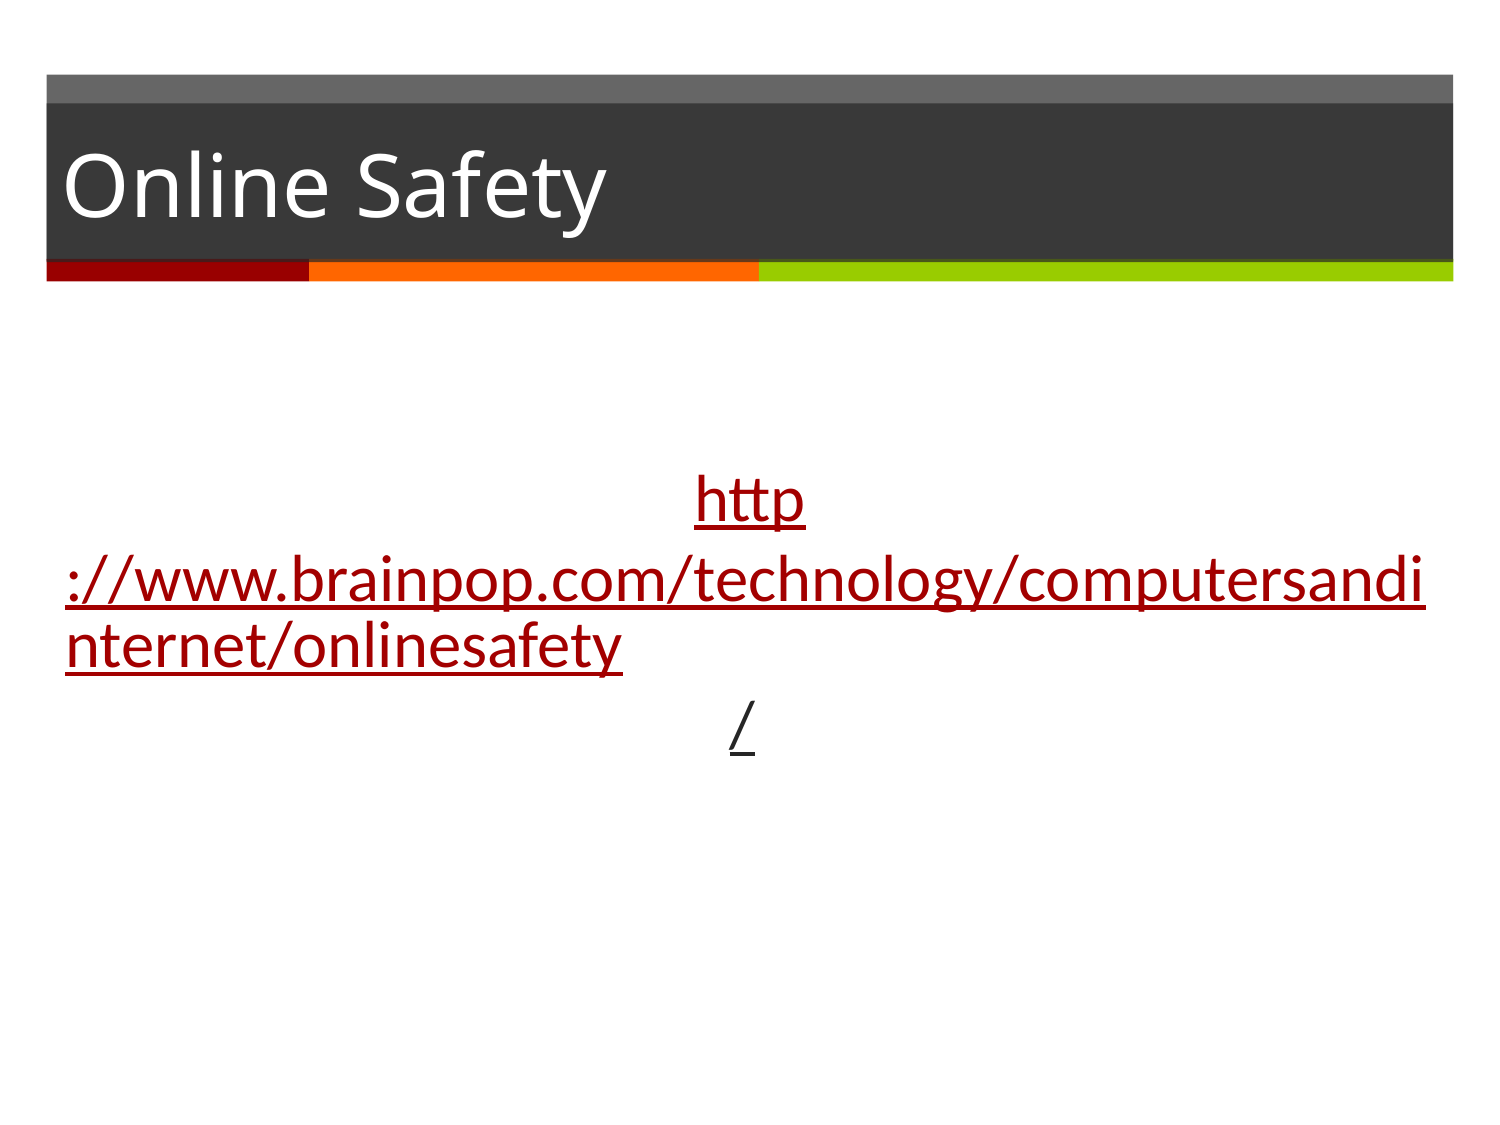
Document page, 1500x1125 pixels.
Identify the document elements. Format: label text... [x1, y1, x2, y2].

list http://www.brainpop.com/technology/computersandinternet/onlinesafety/ [50, 324, 1450, 980]
title Online Safety [46, 103, 1454, 263]
